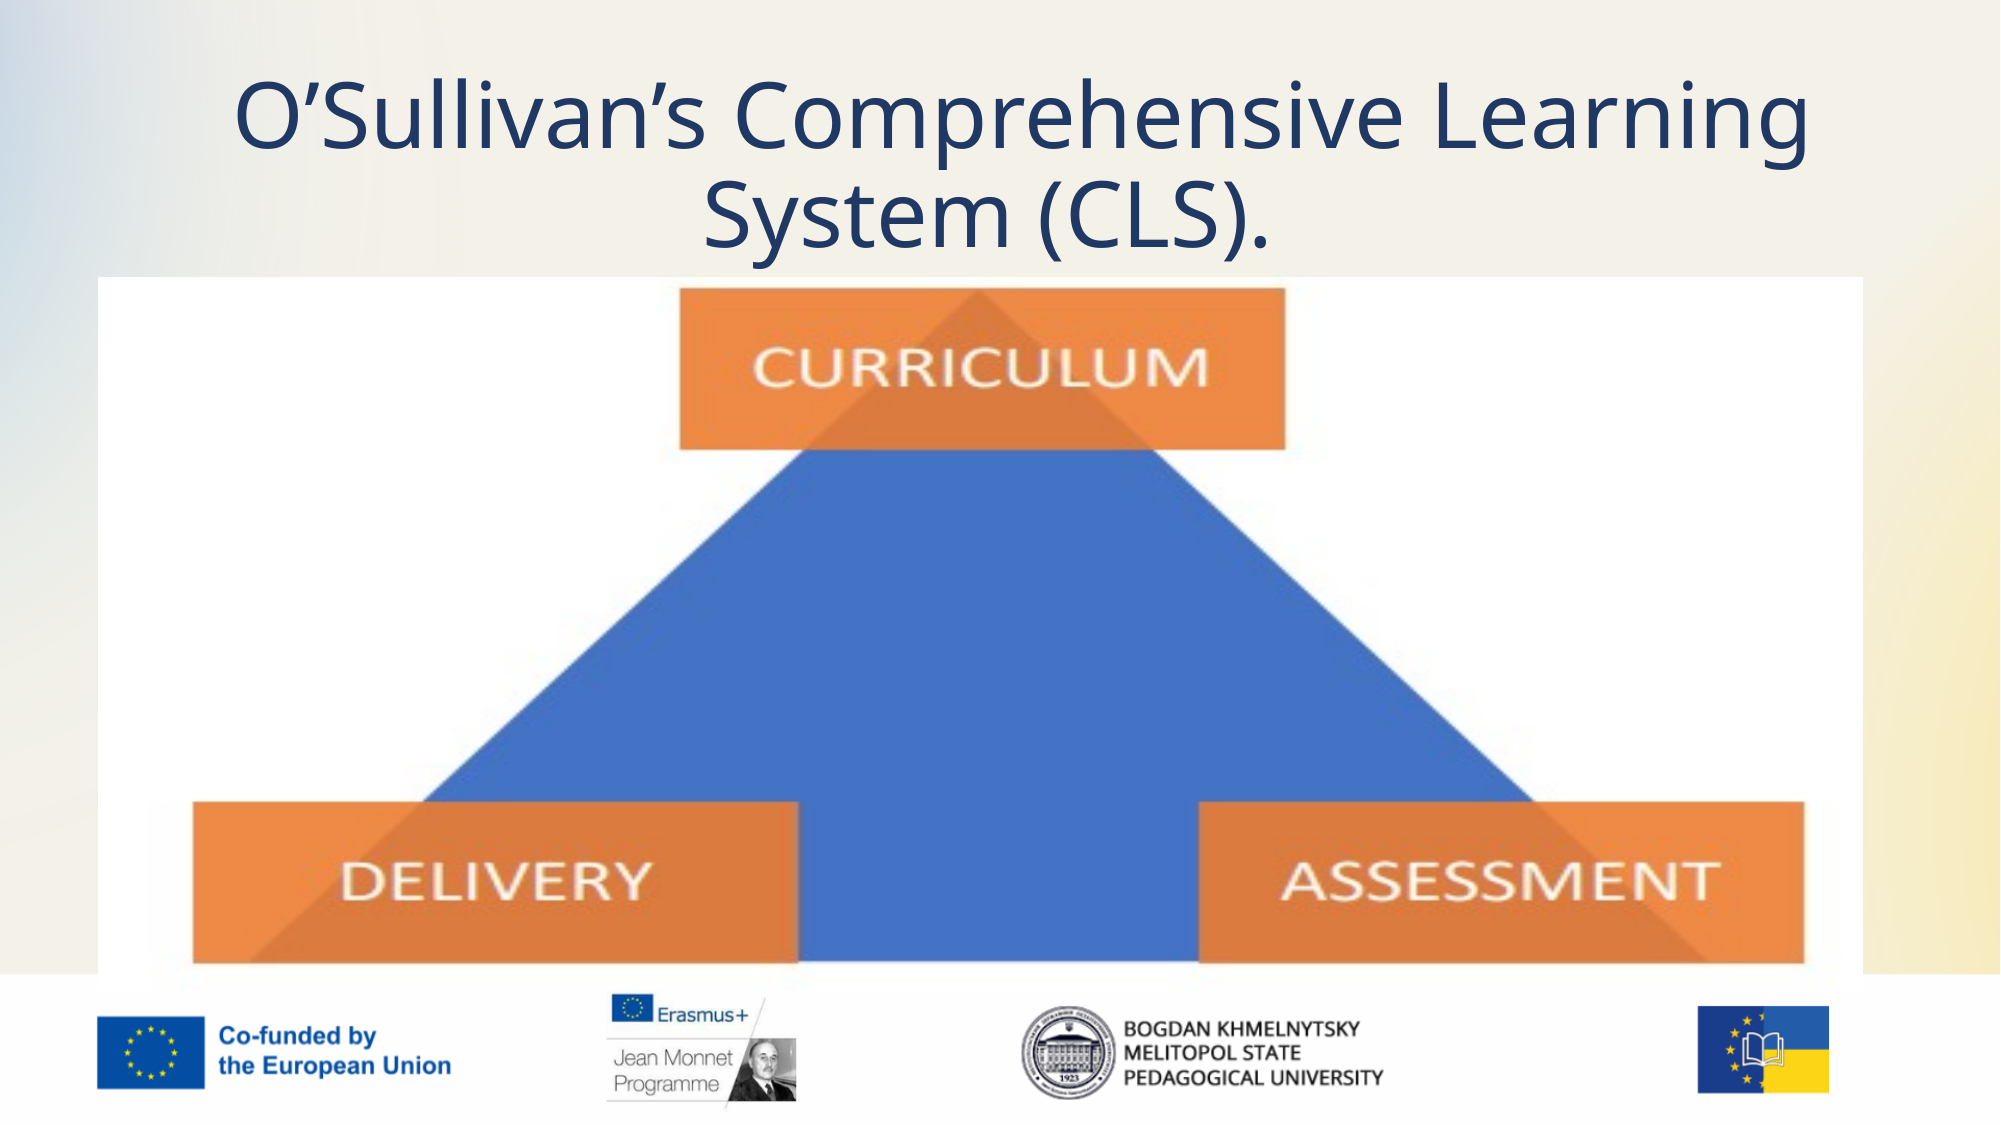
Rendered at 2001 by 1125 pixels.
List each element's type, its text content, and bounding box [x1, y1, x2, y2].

title O’Sullivan’s Comprehensive Learning System (CLS). [137, 59, 1863, 277]
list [98, 277, 1863, 990]
picture [0, 0, 2001, 1125]
